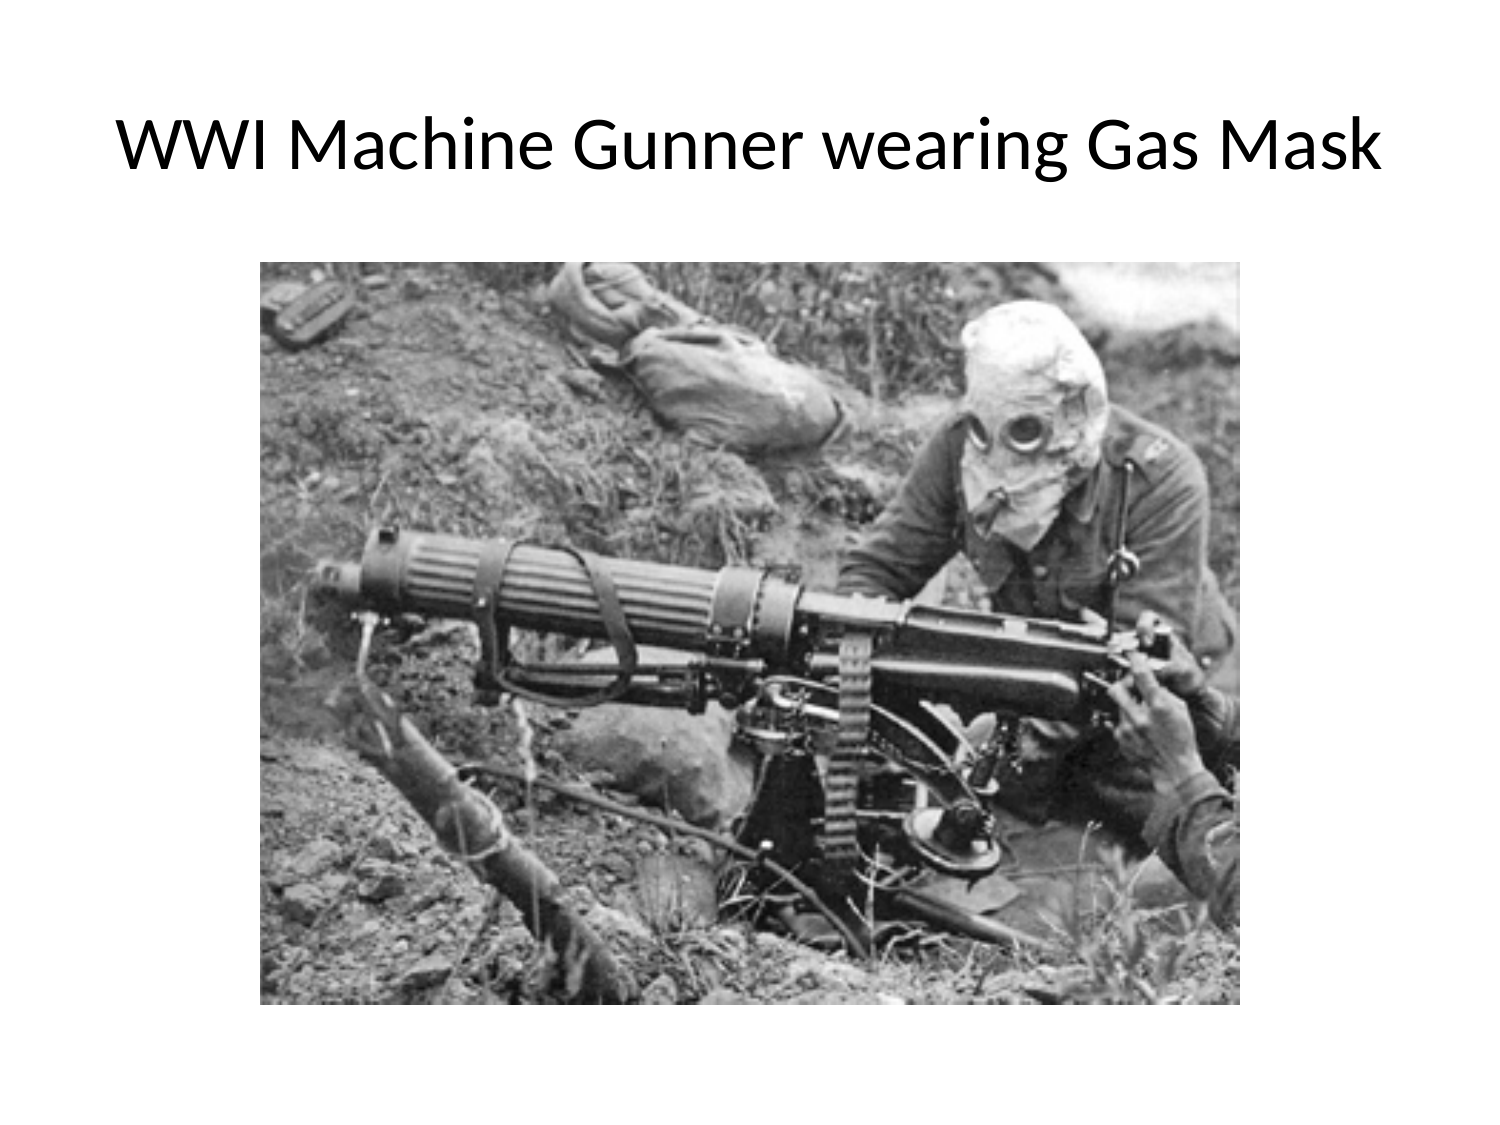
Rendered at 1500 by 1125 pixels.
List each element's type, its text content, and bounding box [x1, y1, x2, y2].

title WWI Machine Gunner wearing Gas Mask [75, 45, 1425, 233]
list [74, 262, 1426, 1006]
